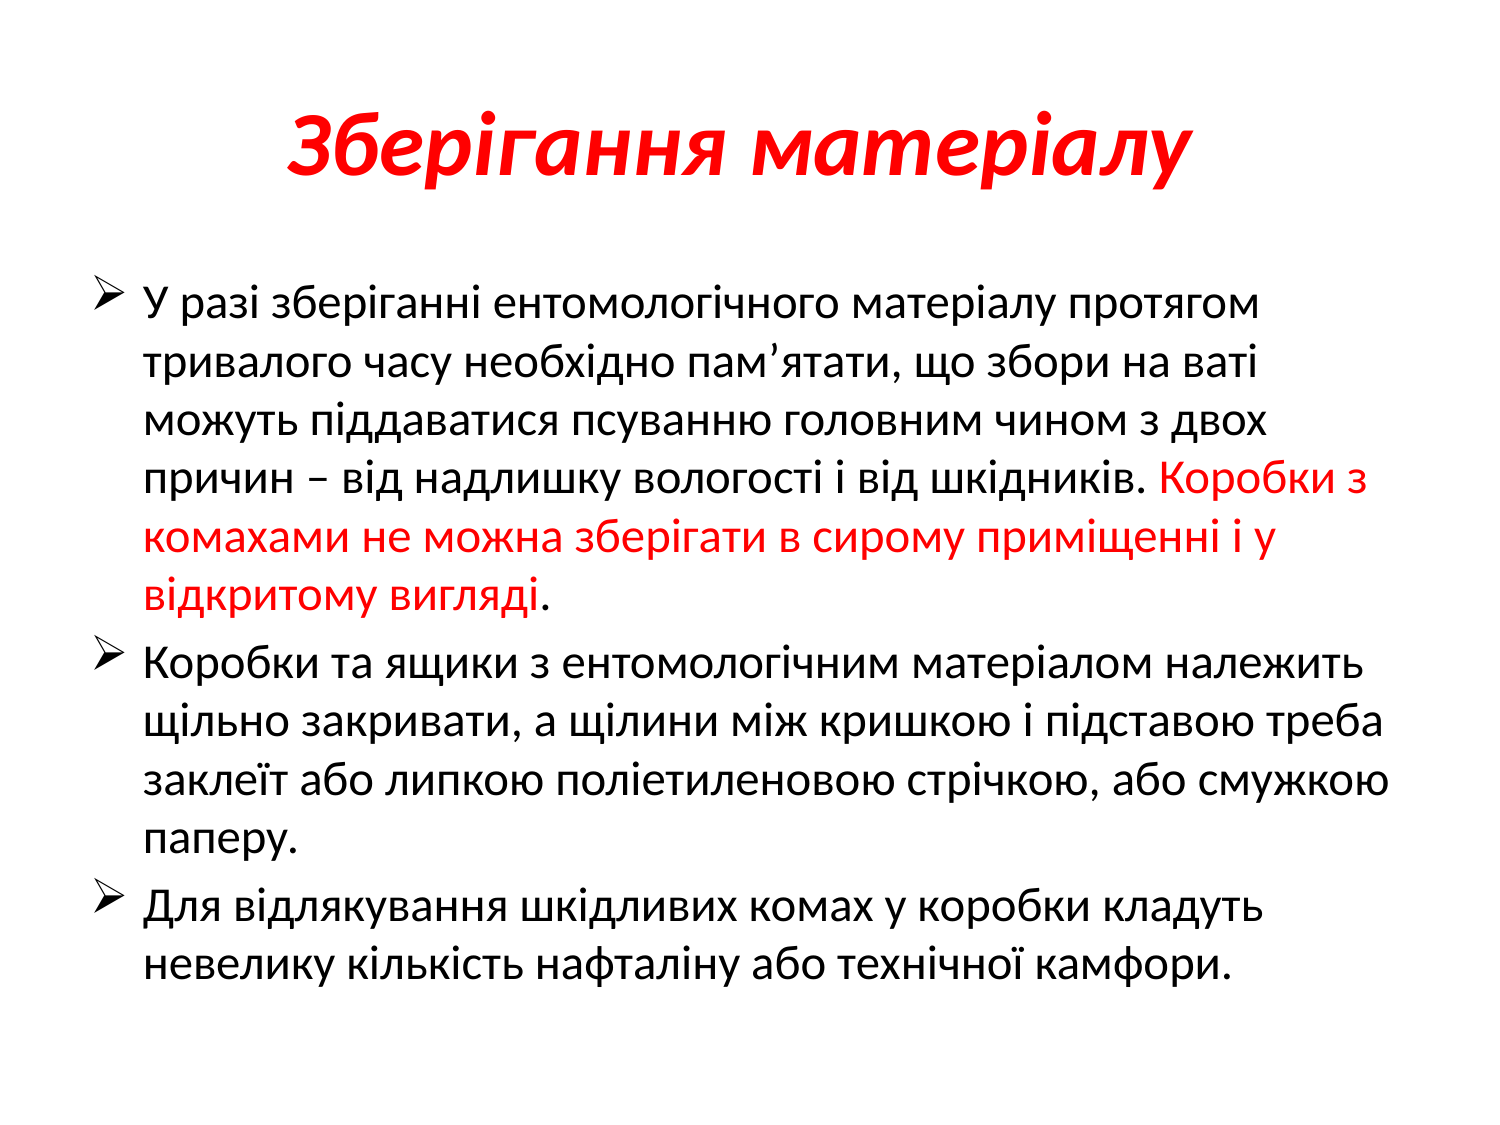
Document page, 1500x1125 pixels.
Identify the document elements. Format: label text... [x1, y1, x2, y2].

list У разі зберіганні ентомологічного матеріалу протягом тривалого часу необхідно пам’ятати, що збори на ваті можуть піддаватися псуванню головним чином з двох причин – від надлишку вологості і від шкідників. Коробки з комахами не можна зберігати в сирому приміщенні і у відкритому вигляді. Коробки та ящики з ентомологічним матеріалом належить щільно закривати, а щілини між кришкою і підставою треба заклеїт або липкою поліетиленовою стрічкою, або смужкою паперу. Для відлякування шкідливих комах у коробки кладуть невелику кількість нафталіну або технічної камфори. [75, 262, 1425, 1005]
title Зберігання матеріалу [75, 45, 1425, 233]
